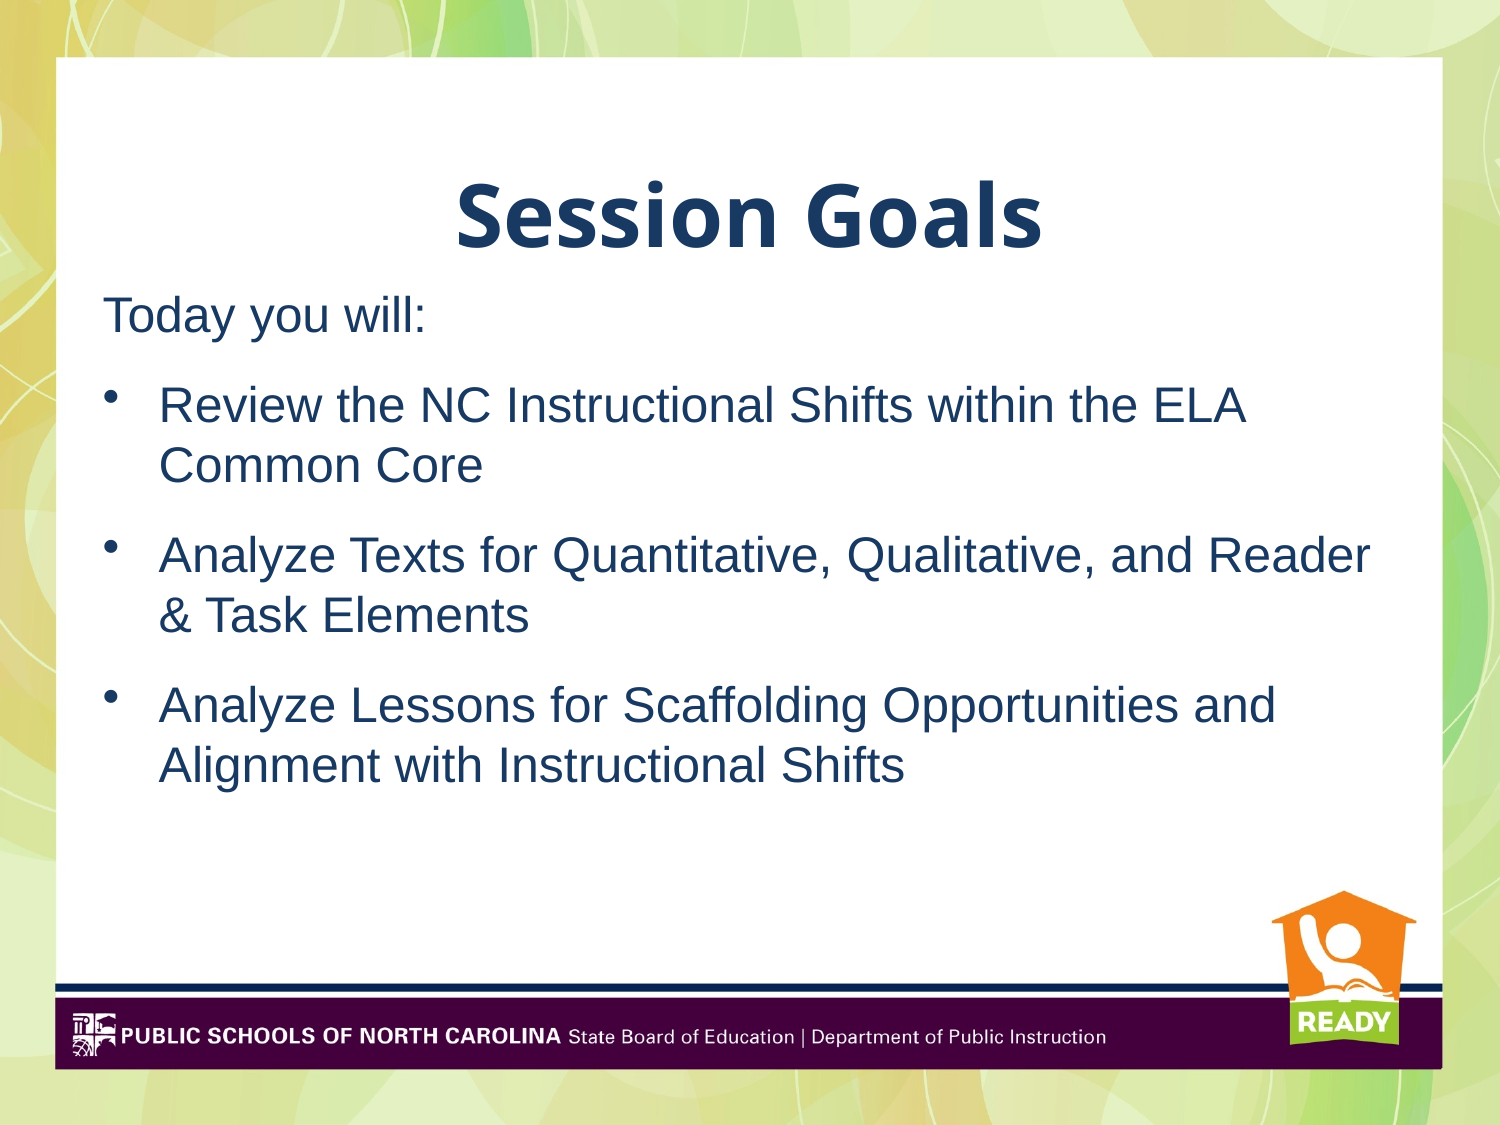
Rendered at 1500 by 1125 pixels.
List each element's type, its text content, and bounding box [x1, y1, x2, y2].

picture [0, 0, 1500, 1125]
title Session Goals [87, 87, 1413, 274]
list Today you will: Review the NC Instructional Shifts within the ELA Common Core Analyze Texts for Quantitative, Qualitative, and Reader & Task Elements Analyze Lessons for Scaffolding Opportunities and Alignment with Instructional Shifts [87, 274, 1413, 963]
